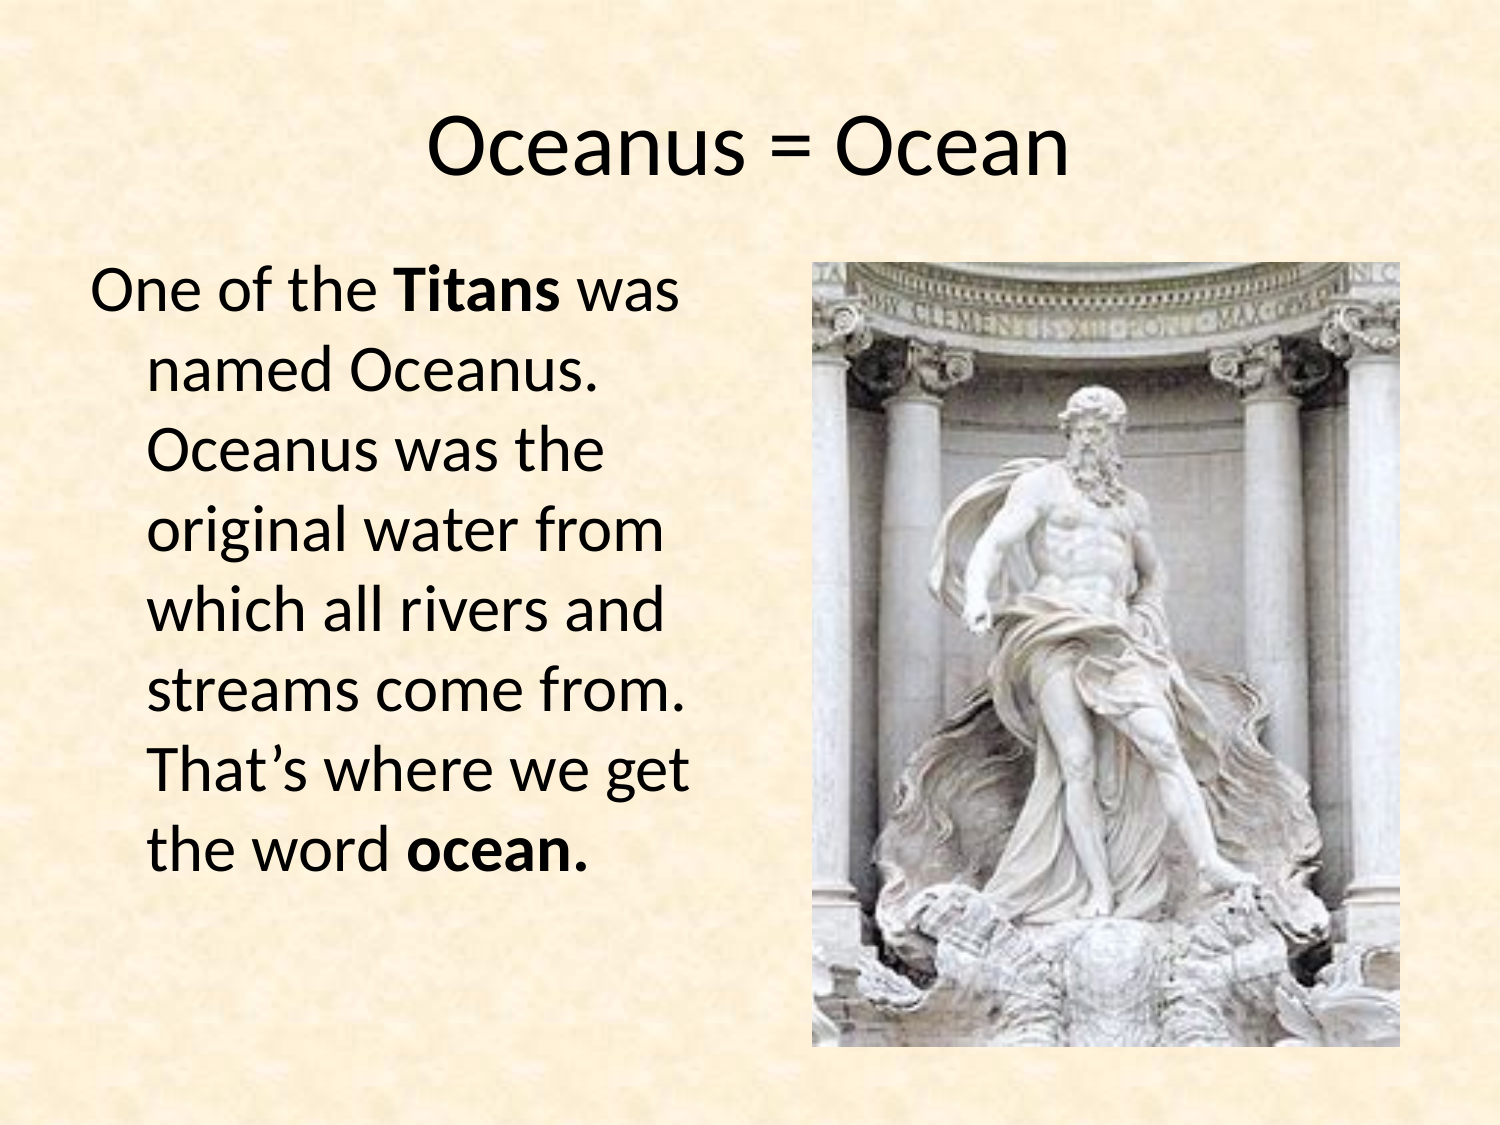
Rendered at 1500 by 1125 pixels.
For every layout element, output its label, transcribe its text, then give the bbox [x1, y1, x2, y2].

title Oceanus = Ocean [74, 44, 1426, 233]
picture [0, 0, 1500, 1125]
list One of the Titans was named Oceanus. Oceanus was the original water from which all rivers and streams come from. That’s where we get the word ocean. [74, 237, 801, 1006]
